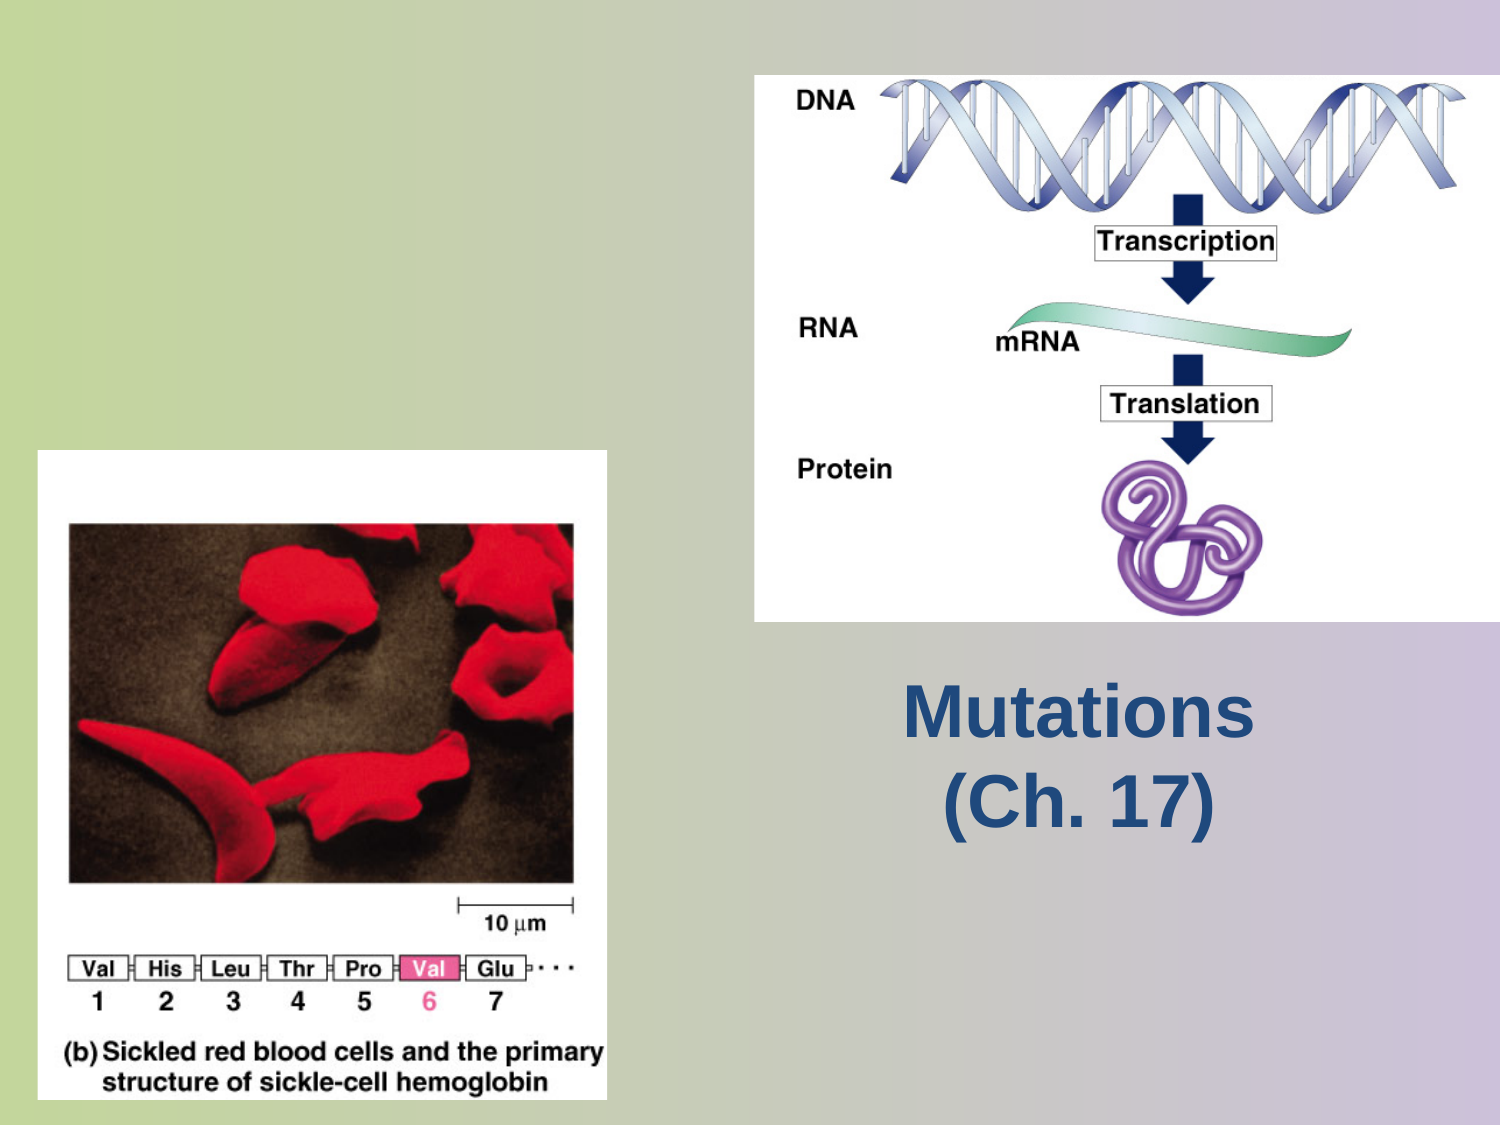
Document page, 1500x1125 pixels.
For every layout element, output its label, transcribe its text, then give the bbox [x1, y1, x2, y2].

text_box Mutations (Ch. 17) [887, 655, 1272, 850]
picture [754, 74, 1500, 622]
picture [37, 449, 608, 1101]
